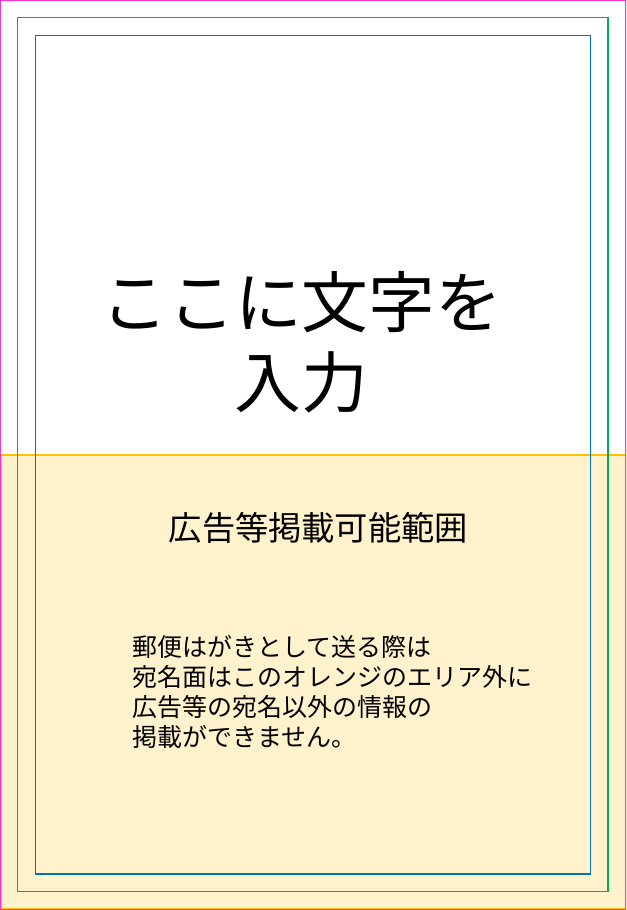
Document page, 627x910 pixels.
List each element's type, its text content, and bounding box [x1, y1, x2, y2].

text_box ここに文字を入力 [67, 253, 537, 428]
